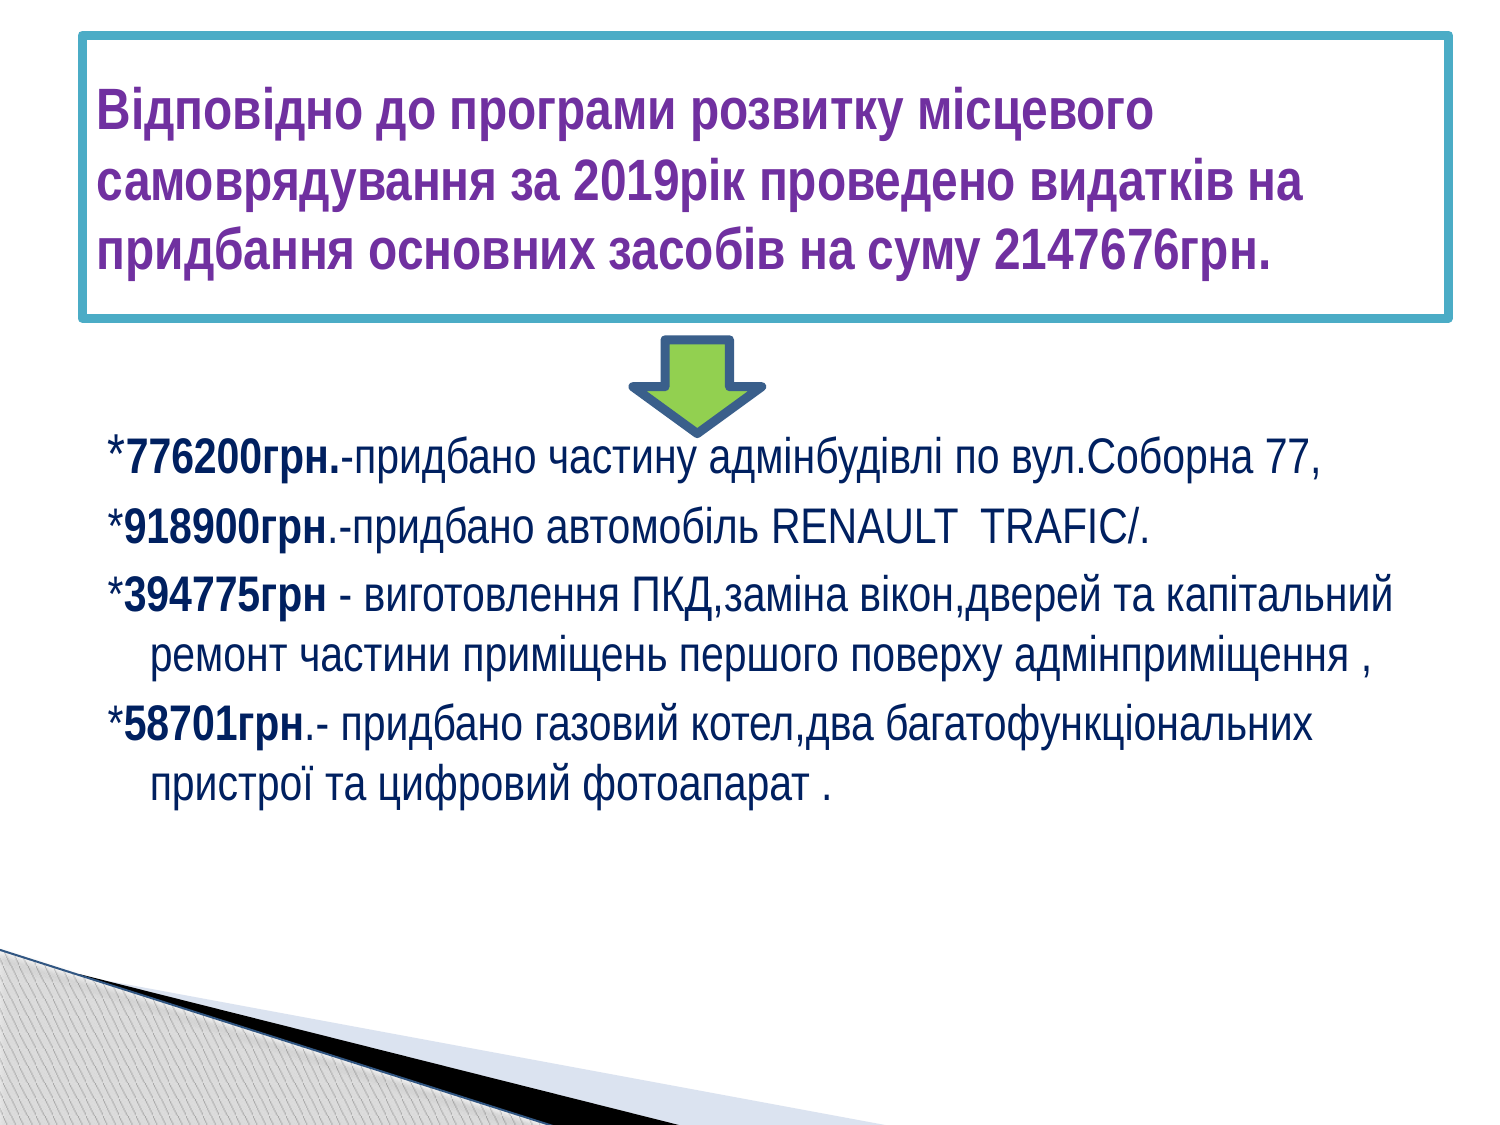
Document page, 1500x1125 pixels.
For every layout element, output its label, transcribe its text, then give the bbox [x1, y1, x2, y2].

text_box [628, 335, 767, 439]
title Відповідно до програми розвитку місцевого самоврядування за 2019рік проведено видатків на придбання основних засобів на суму 2147676грн. [78, 31, 1453, 323]
list *776200грн.-придбано частину адмінбудівлі по вул.Соборна 77, *918900грн.-придбано автомобіль RENAULT TRAFIC/. *394775грн - виготовлення ПКД,заміна вікон,дверей та капітальний ремонт частини приміщень першого поверху адмінприміщення , *58701грн.- придбано газовий котел,два багатофункціональних пристрої та цифровий фотоапарат . [75, 410, 1425, 986]
